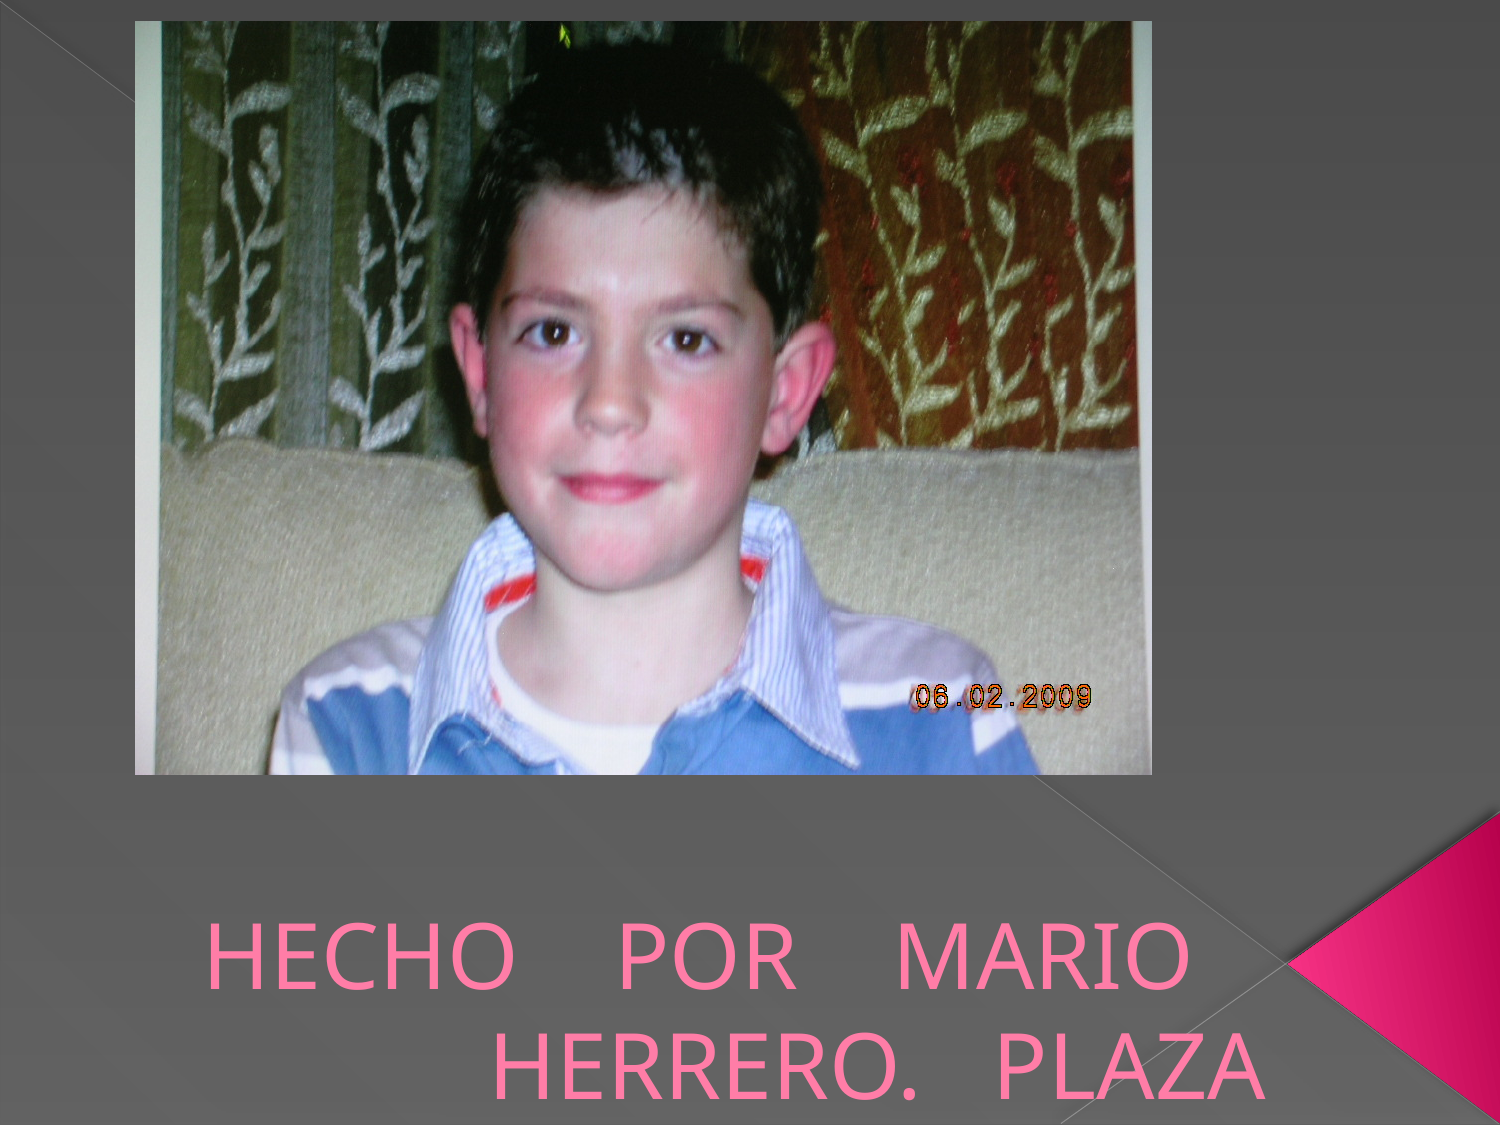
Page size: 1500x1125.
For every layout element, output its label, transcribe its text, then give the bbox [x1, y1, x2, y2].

title HECHO POR MARIO HERRERO. PLAZA [53, 711, 1282, 1125]
picture [135, 21, 1152, 776]
